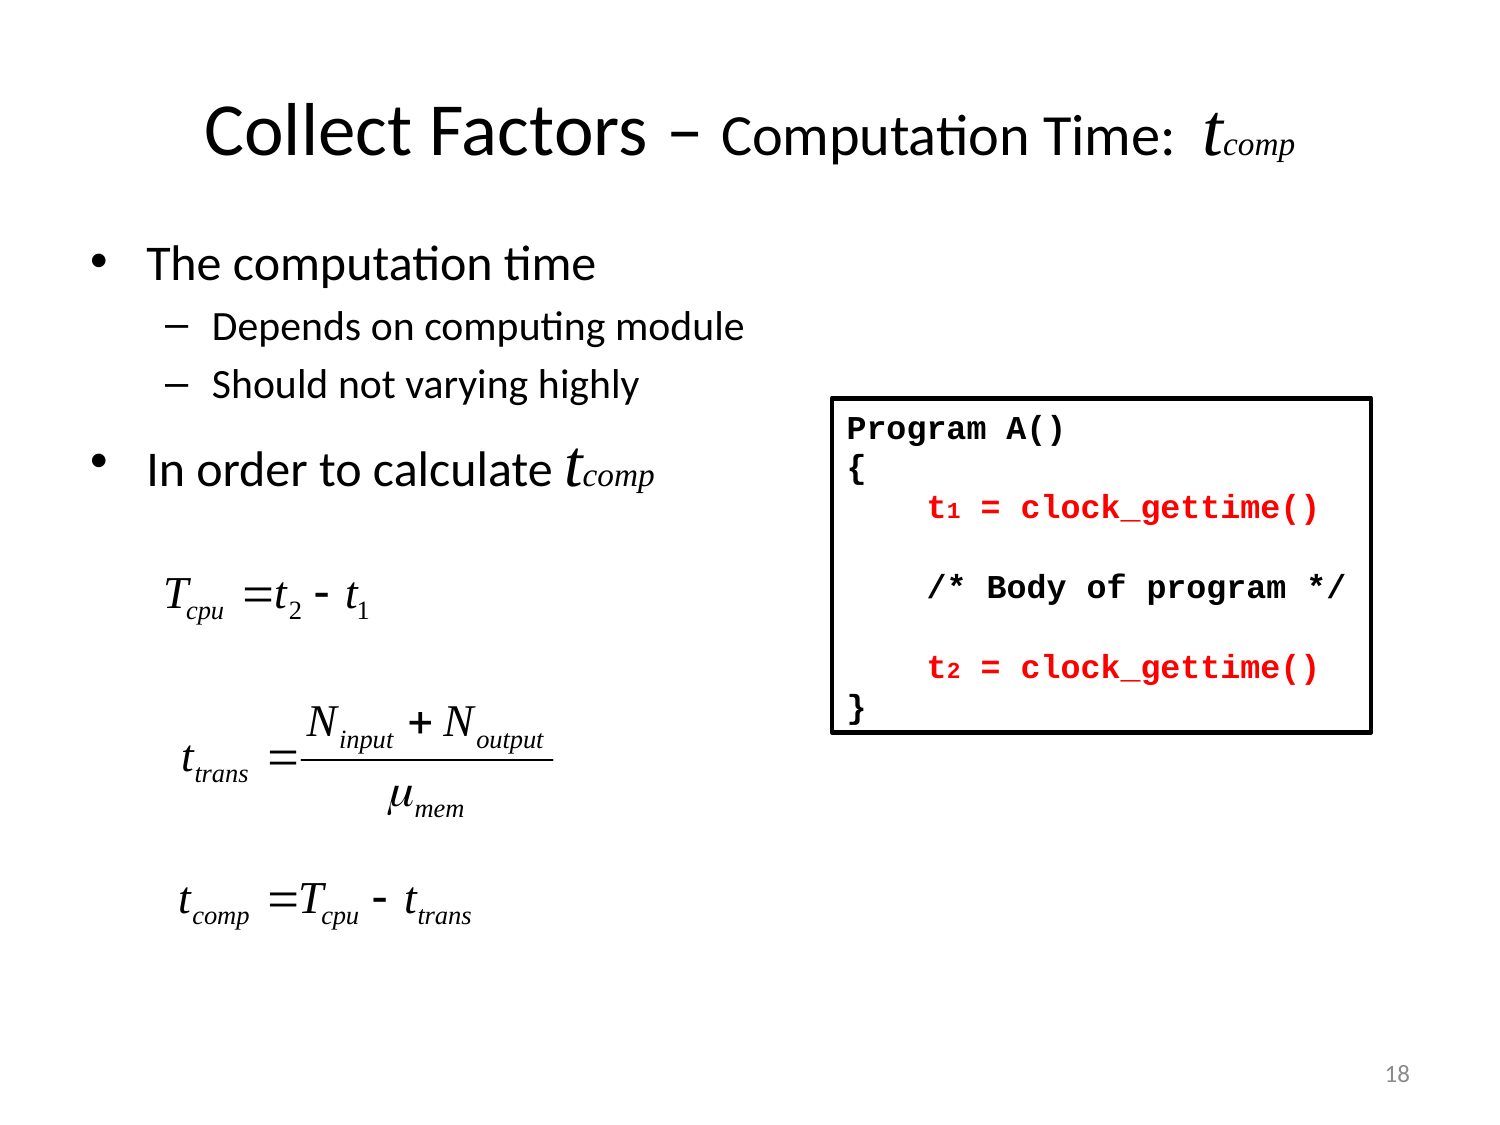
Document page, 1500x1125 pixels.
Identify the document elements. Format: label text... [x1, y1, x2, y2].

list The computation time Depends on computing module Should not varying highly In order to calculate tcomp [75, 222, 1425, 1005]
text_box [158, 562, 376, 635]
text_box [175, 691, 563, 829]
text_box Program A() { t1 = clock_gettime() /* Body of program */ t2 = clock_gettime() } [831, 398, 1371, 733]
title Collect Factors – Computation Time: tcomp [75, 45, 1425, 200]
slide_number 18 [1074, 1042, 1425, 1103]
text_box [172, 867, 481, 941]
